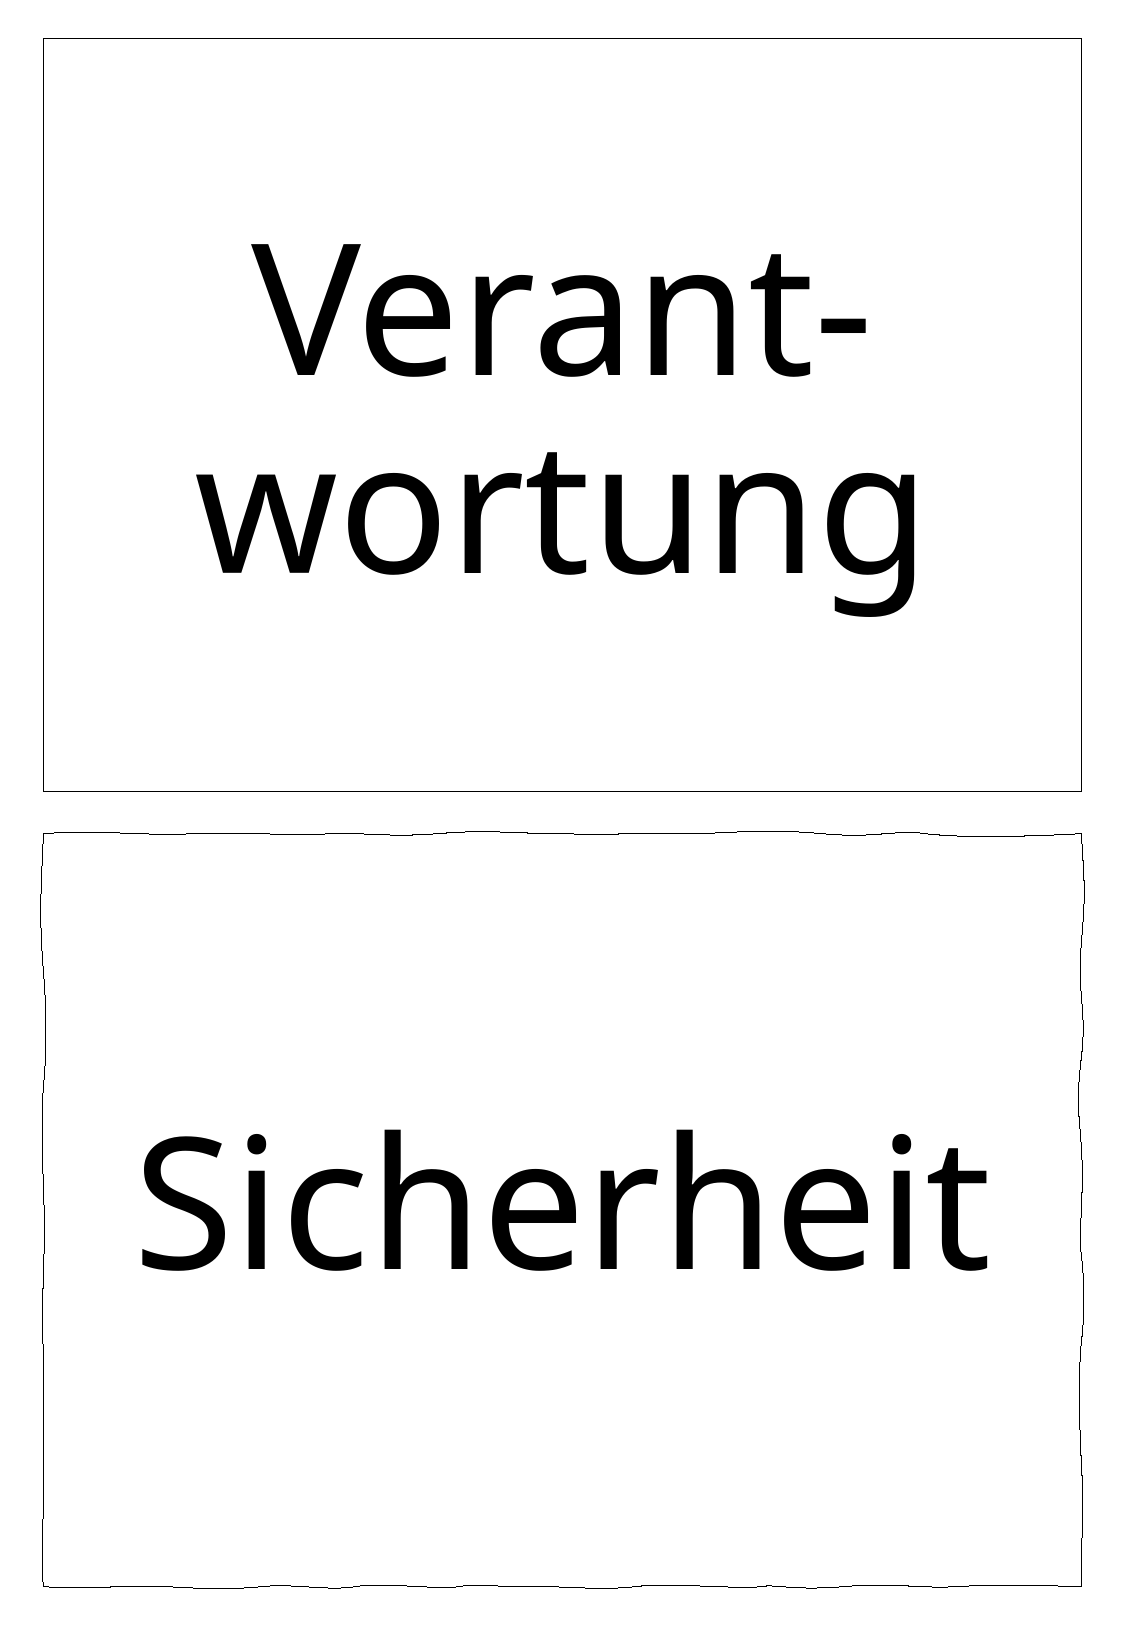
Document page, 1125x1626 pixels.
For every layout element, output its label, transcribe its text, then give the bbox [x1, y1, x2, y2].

text_box Sicherheit [40, 830, 1085, 1590]
title Verant-wortung [43, 38, 1082, 792]
